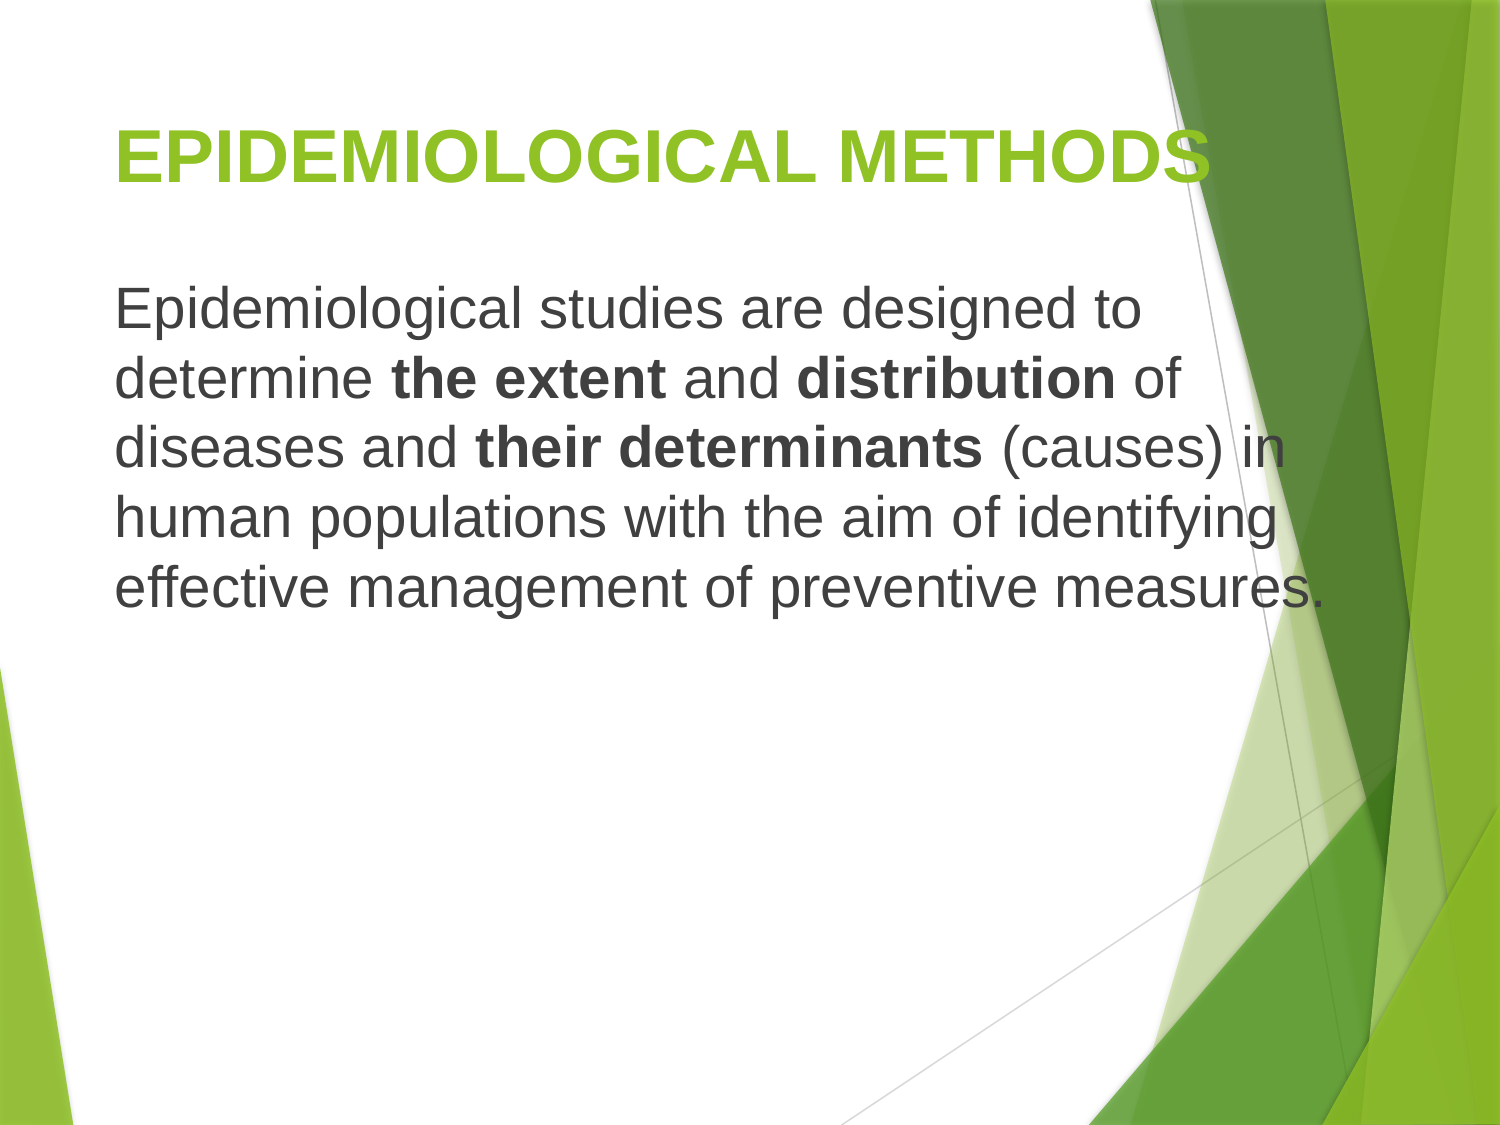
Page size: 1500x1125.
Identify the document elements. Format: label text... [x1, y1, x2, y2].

list Epidemiological studies are designed to determine the extent and distribution of diseases and their determinants (causes) in human populations with the aim of identifying effective management of preventive measures. [99, 262, 1379, 992]
title EPIDEMIOLOGICAL METHODS [99, 99, 1400, 263]
